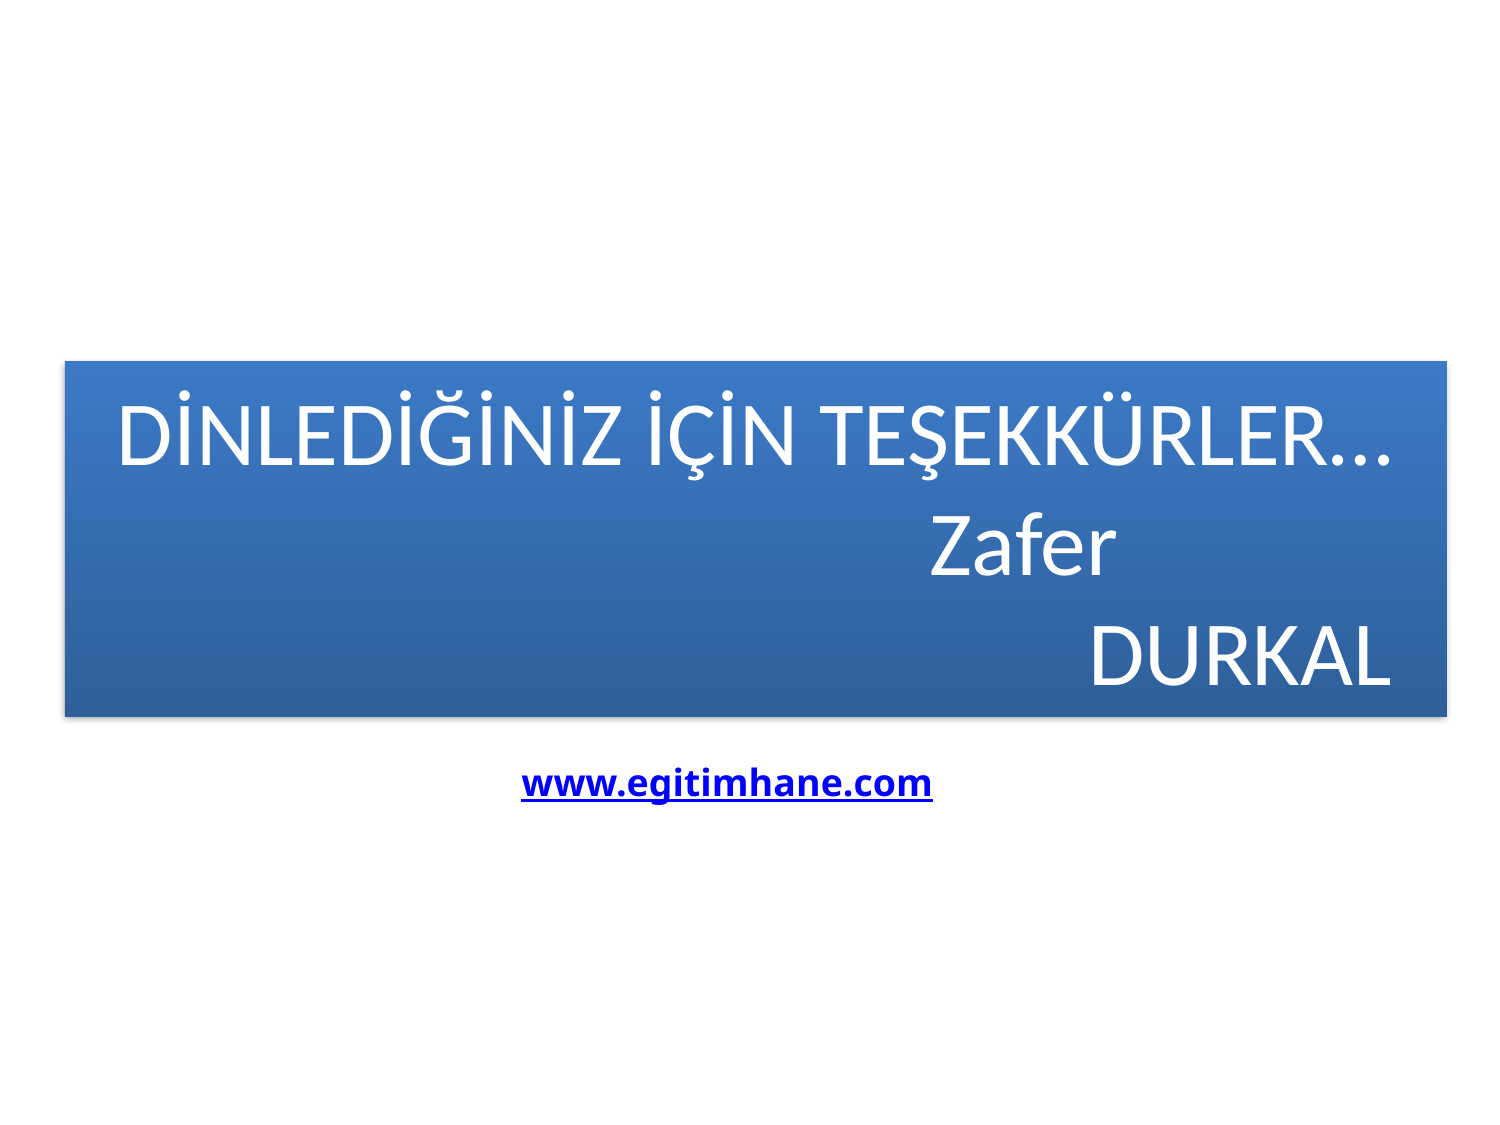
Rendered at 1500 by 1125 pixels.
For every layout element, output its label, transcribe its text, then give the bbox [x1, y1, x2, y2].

title DİNLEDİĞİNİZ İÇİN TEŞEKKÜRLER… Zafer DURKAL [64, 361, 1447, 717]
text_box www.egitimhane.com [506, 751, 948, 818]
